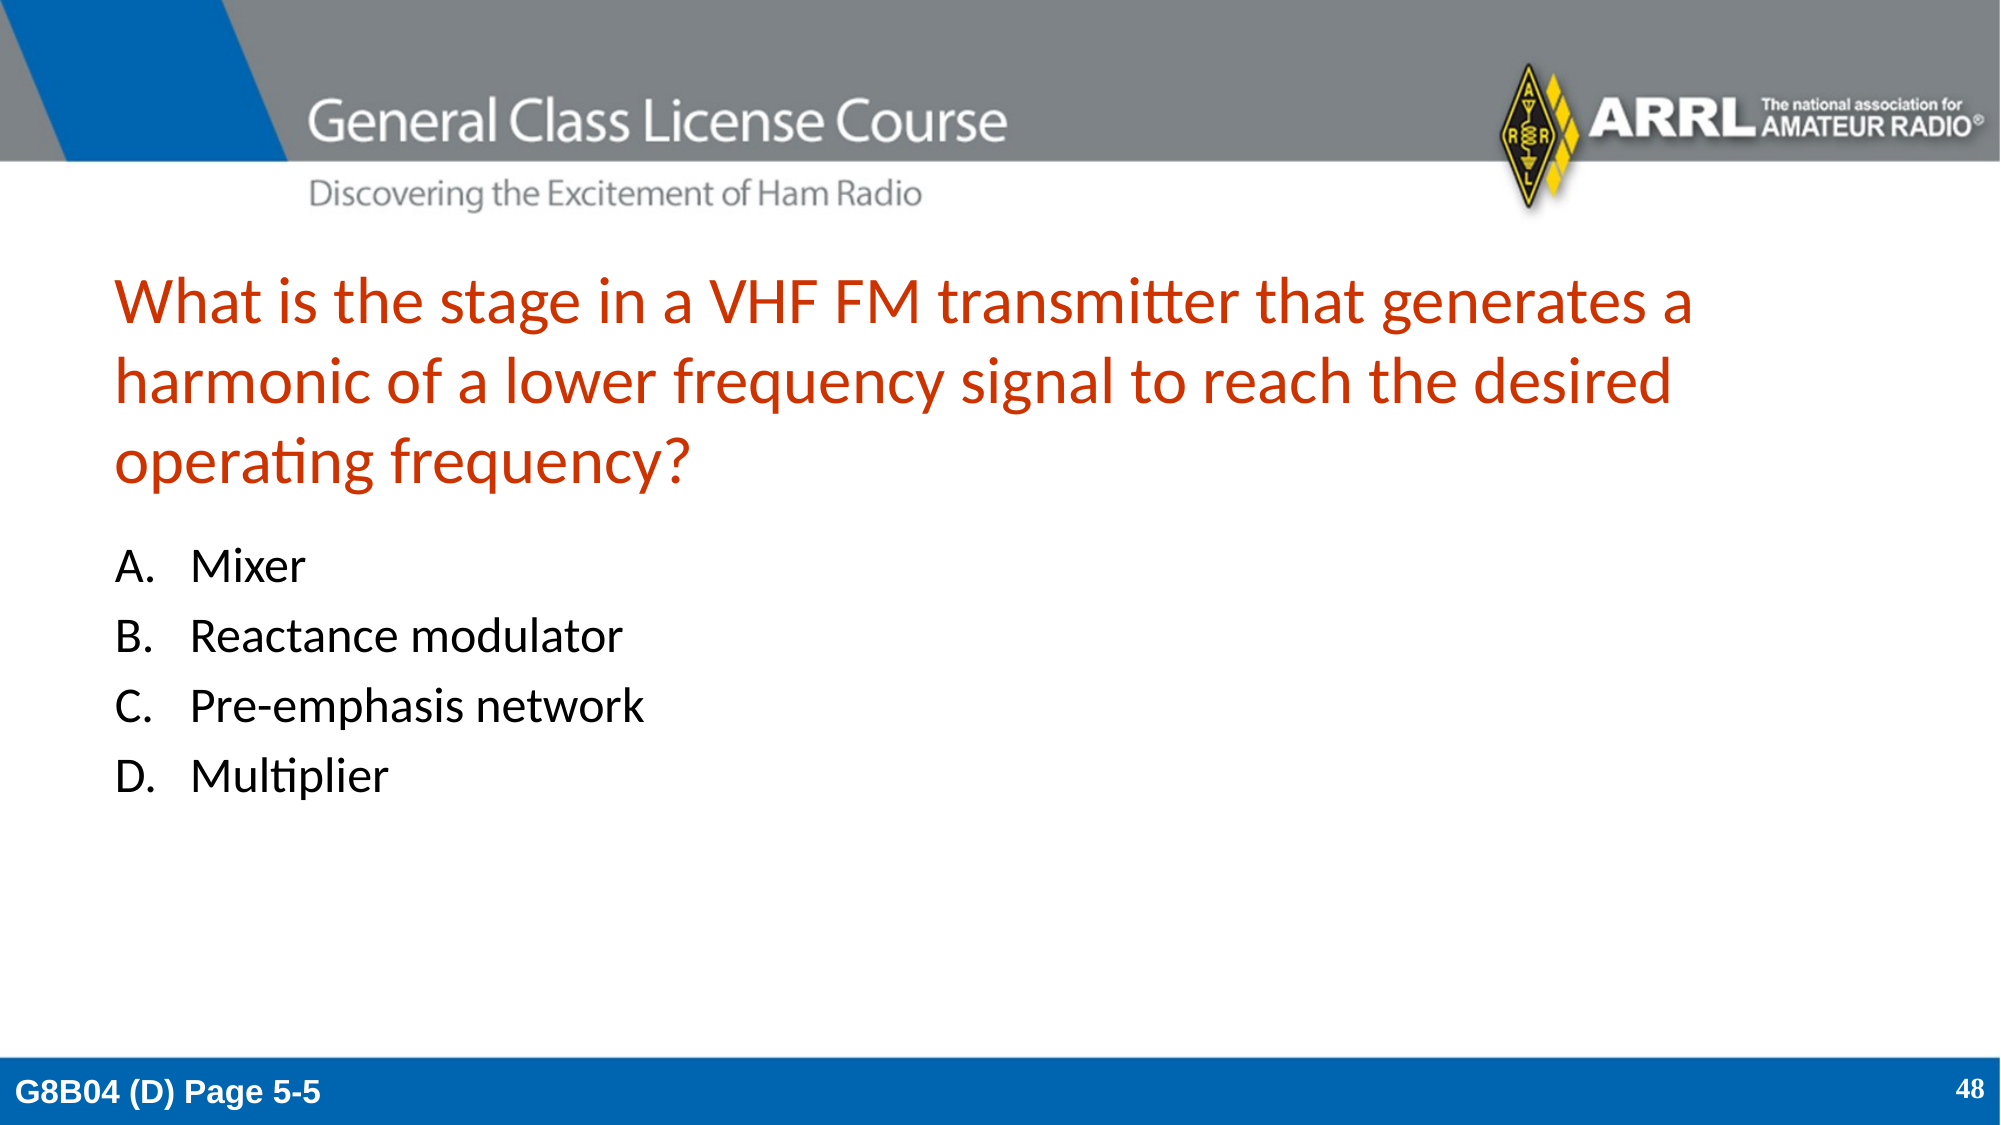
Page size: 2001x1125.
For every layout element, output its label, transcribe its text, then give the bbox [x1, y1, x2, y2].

text_box G8B04 (D) Page 5-5 [0, 1062, 1313, 1118]
title What is the stage in a VHF FM transmitter that generates a harmonic of a lower frequency signal to reach the desired operating frequency? [99, 249, 1900, 468]
text_box 48 [1875, 1062, 2000, 1113]
list Mixer Reactance modulator Pre-emphasis network Multiplier [99, 525, 1900, 1005]
picture [0, 0, 2001, 1125]
